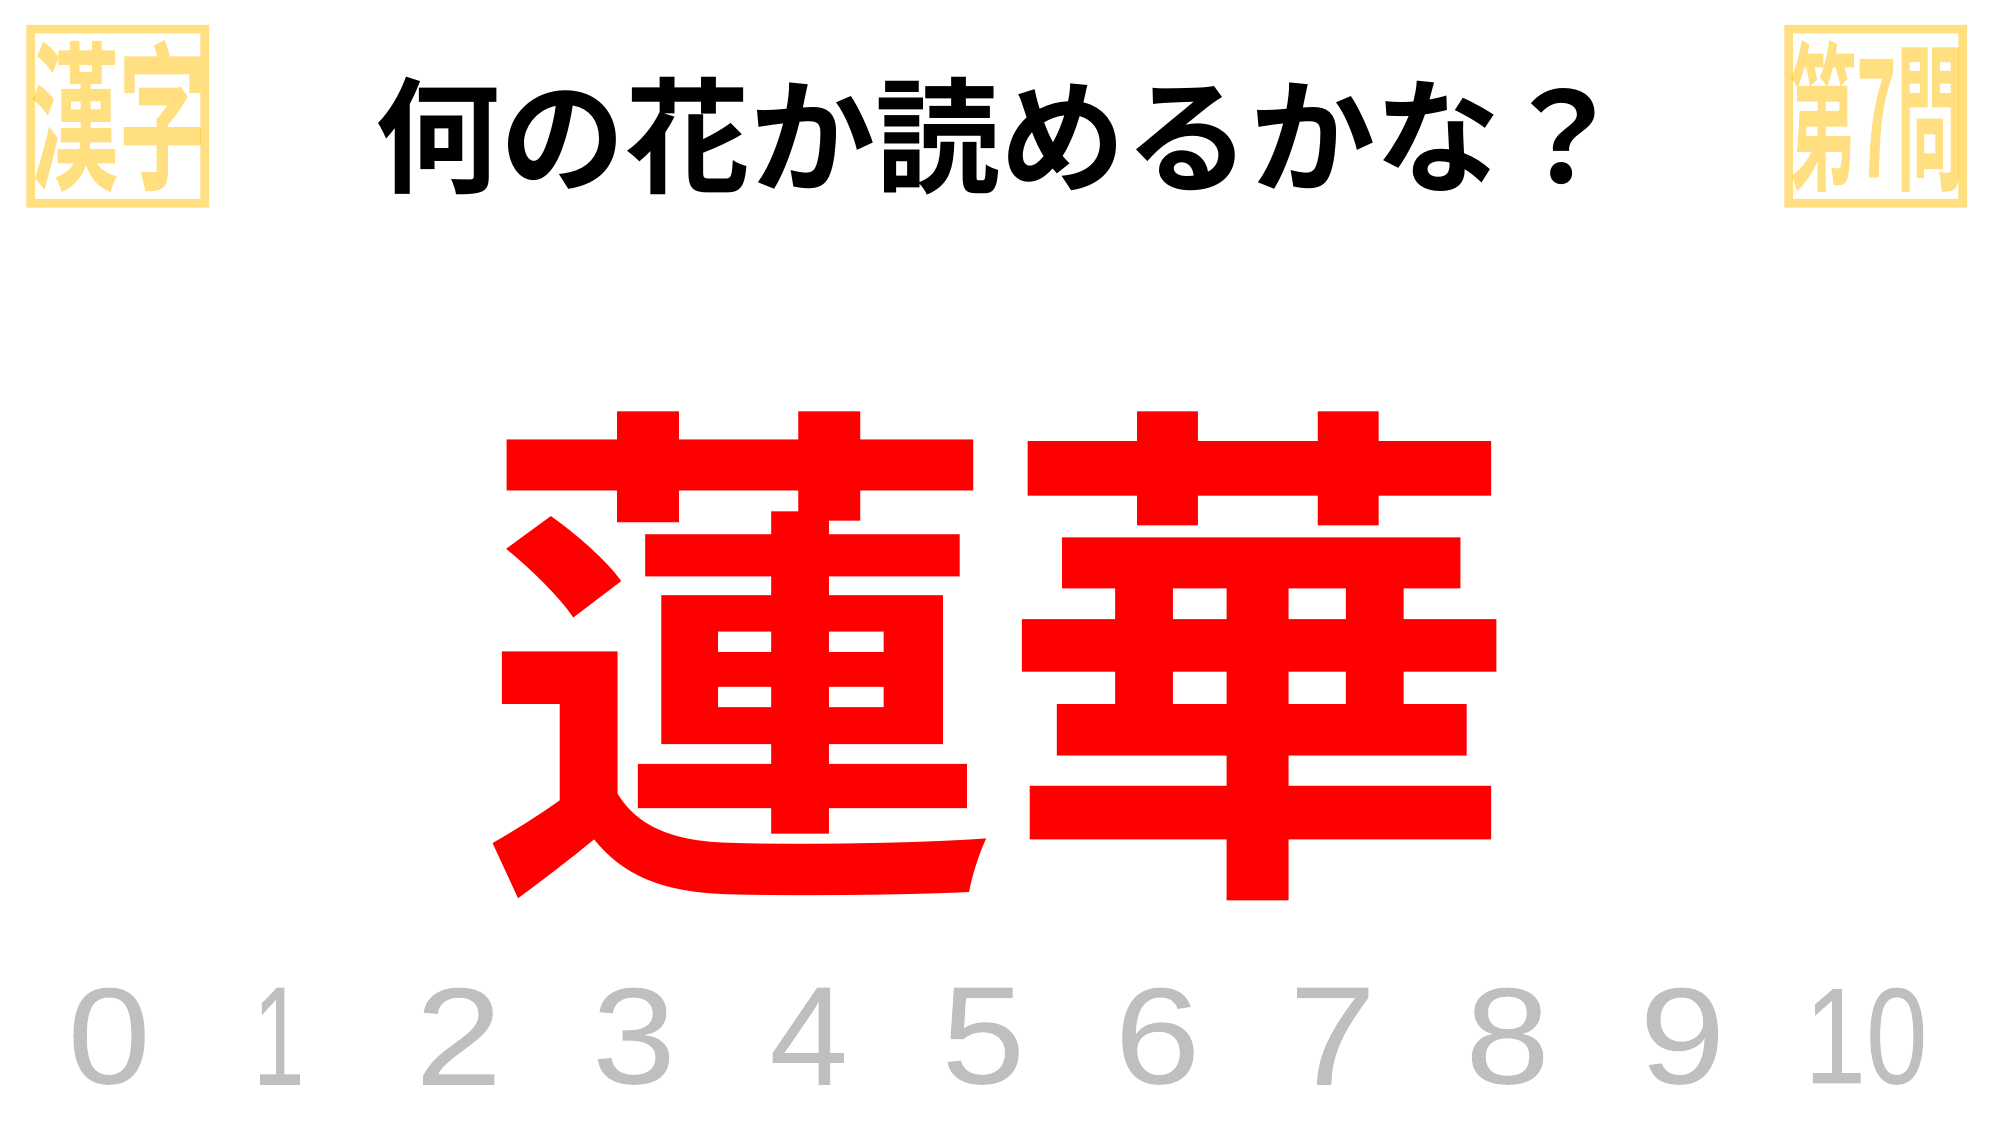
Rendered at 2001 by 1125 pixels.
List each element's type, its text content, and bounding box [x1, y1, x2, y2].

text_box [26, 24, 210, 208]
text_box 何の花か読めるかな？ [360, 50, 1640, 216]
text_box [1784, 24, 1968, 208]
text_box 蓮華 [464, 326, 1536, 966]
